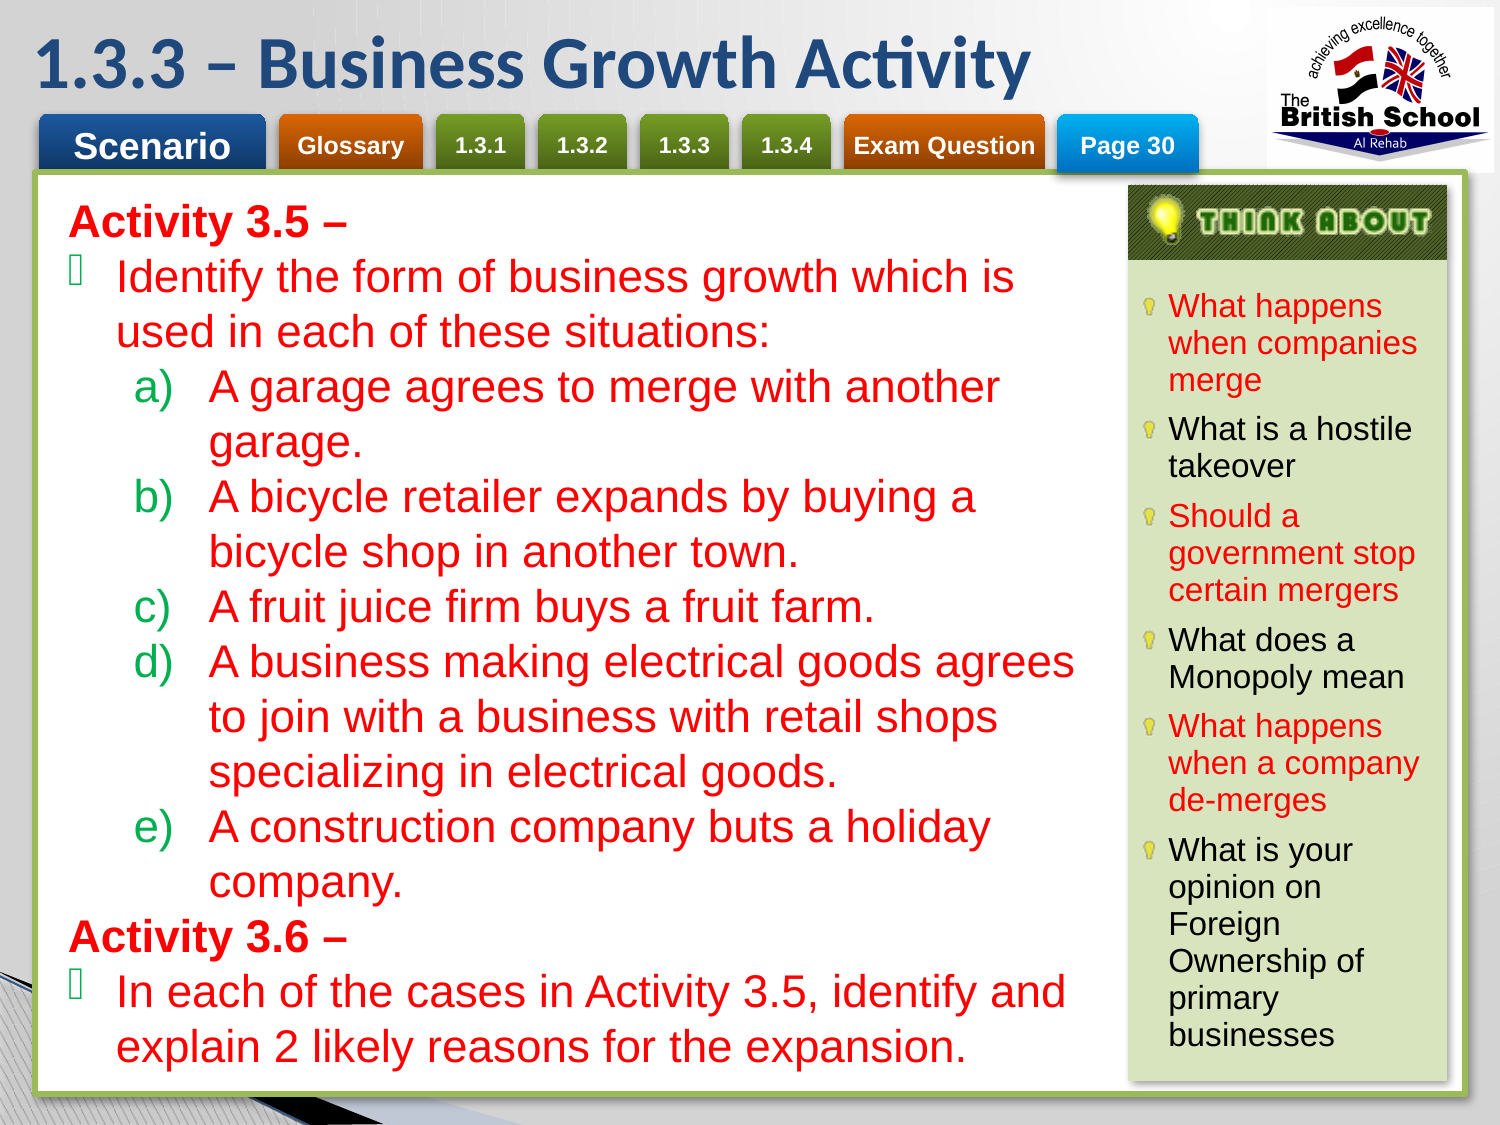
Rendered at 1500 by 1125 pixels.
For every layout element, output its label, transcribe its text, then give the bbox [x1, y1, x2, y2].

table_header [1128, 185, 1447, 260]
picture [1146, 191, 1436, 252]
picture [281, 1114, 303, 1125]
picture [1139, 294, 1159, 318]
picture [1139, 714, 1159, 738]
picture [1139, 504, 1159, 528]
picture [1139, 837, 1159, 862]
picture [1267, 7, 1495, 173]
text_box Page 30 [1057, 114, 1199, 173]
title 1.3.3 – Business Growth Activity [17, 7, 1282, 110]
text_box Activity 3.5 – Identify the form of business growth which is used in each of these situations: A garage agrees to merge with another garage. A bicycle retailer expands by buying a bicycle shop in another town. A fruit juice firm buys a fruit farm. A business making electrical goods agrees to join with a business with retail shops specializing in electrical goods. A construction company buts a holiday company. Activity 3.6 – In each of the cases in Activity 3.5, identify and explain 2 likely reasons for the expansion. [53, 184, 1105, 1079]
picture [1139, 417, 1159, 441]
picture [1139, 627, 1159, 652]
table_cell What happens when companies merge What is a hostile takeover Should a government stop certain mergers What does a Monopoly mean What happens when a company de-merges What is your opinion on Foreign Ownership of primary businesses [1128, 260, 1447, 1081]
